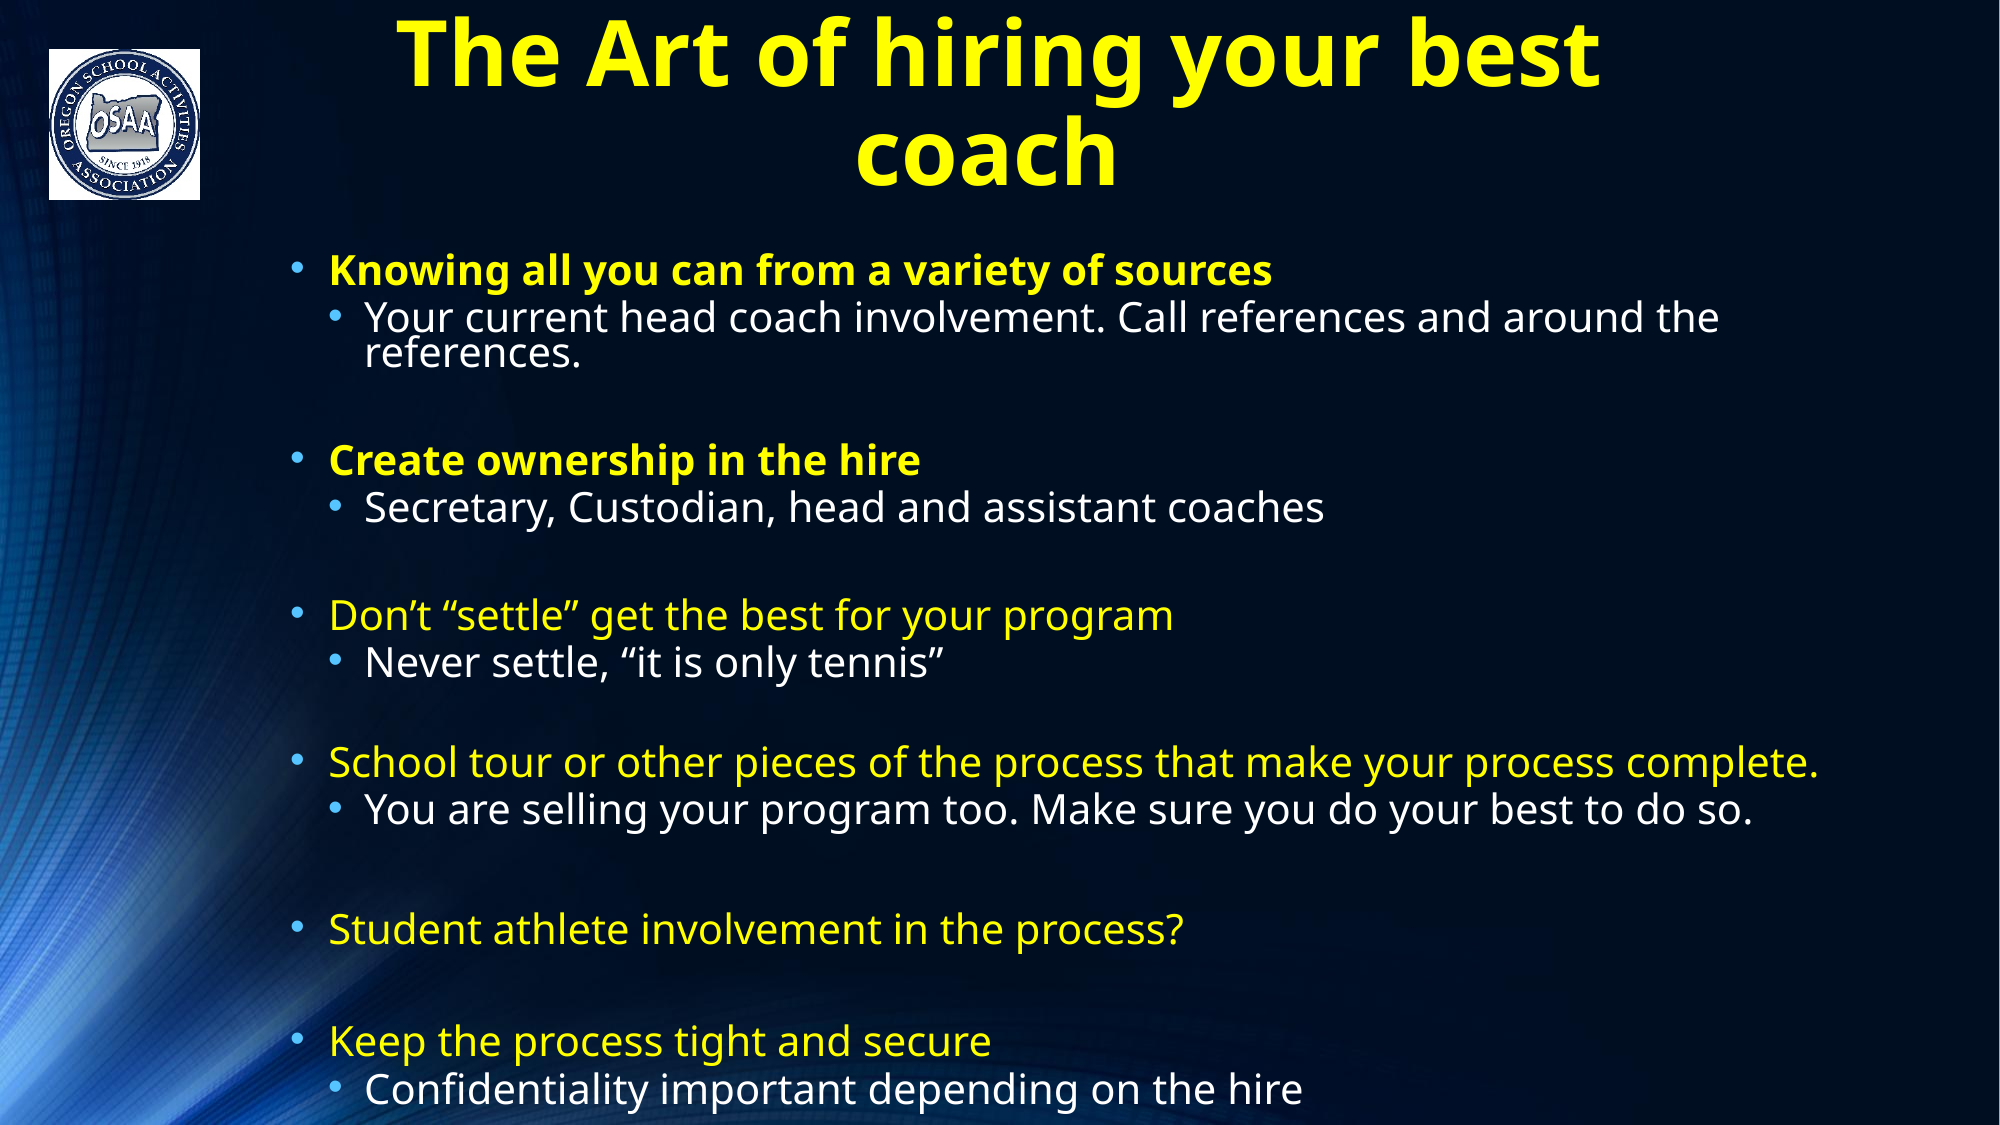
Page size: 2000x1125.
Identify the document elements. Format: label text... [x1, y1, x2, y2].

title The Art of hiring your best coach [249, 62, 1750, 213]
list Knowing all you can from a variety of sources Your current head coach involvement. Call references and around the references. Create ownership in the hire Secretary, Custodian, head and assistant coaches Don’t “settle” get the best for your program Never settle, “it is only tennis” School tour or other pieces of the process that make your process complete. You are selling your program too. Make sure you do your best to do so. Student athlete involvement in the process? Keep the process tight and secure Confidentiality important depending on the hire [237, 249, 1845, 1063]
picture [0, 0, 2000, 1125]
